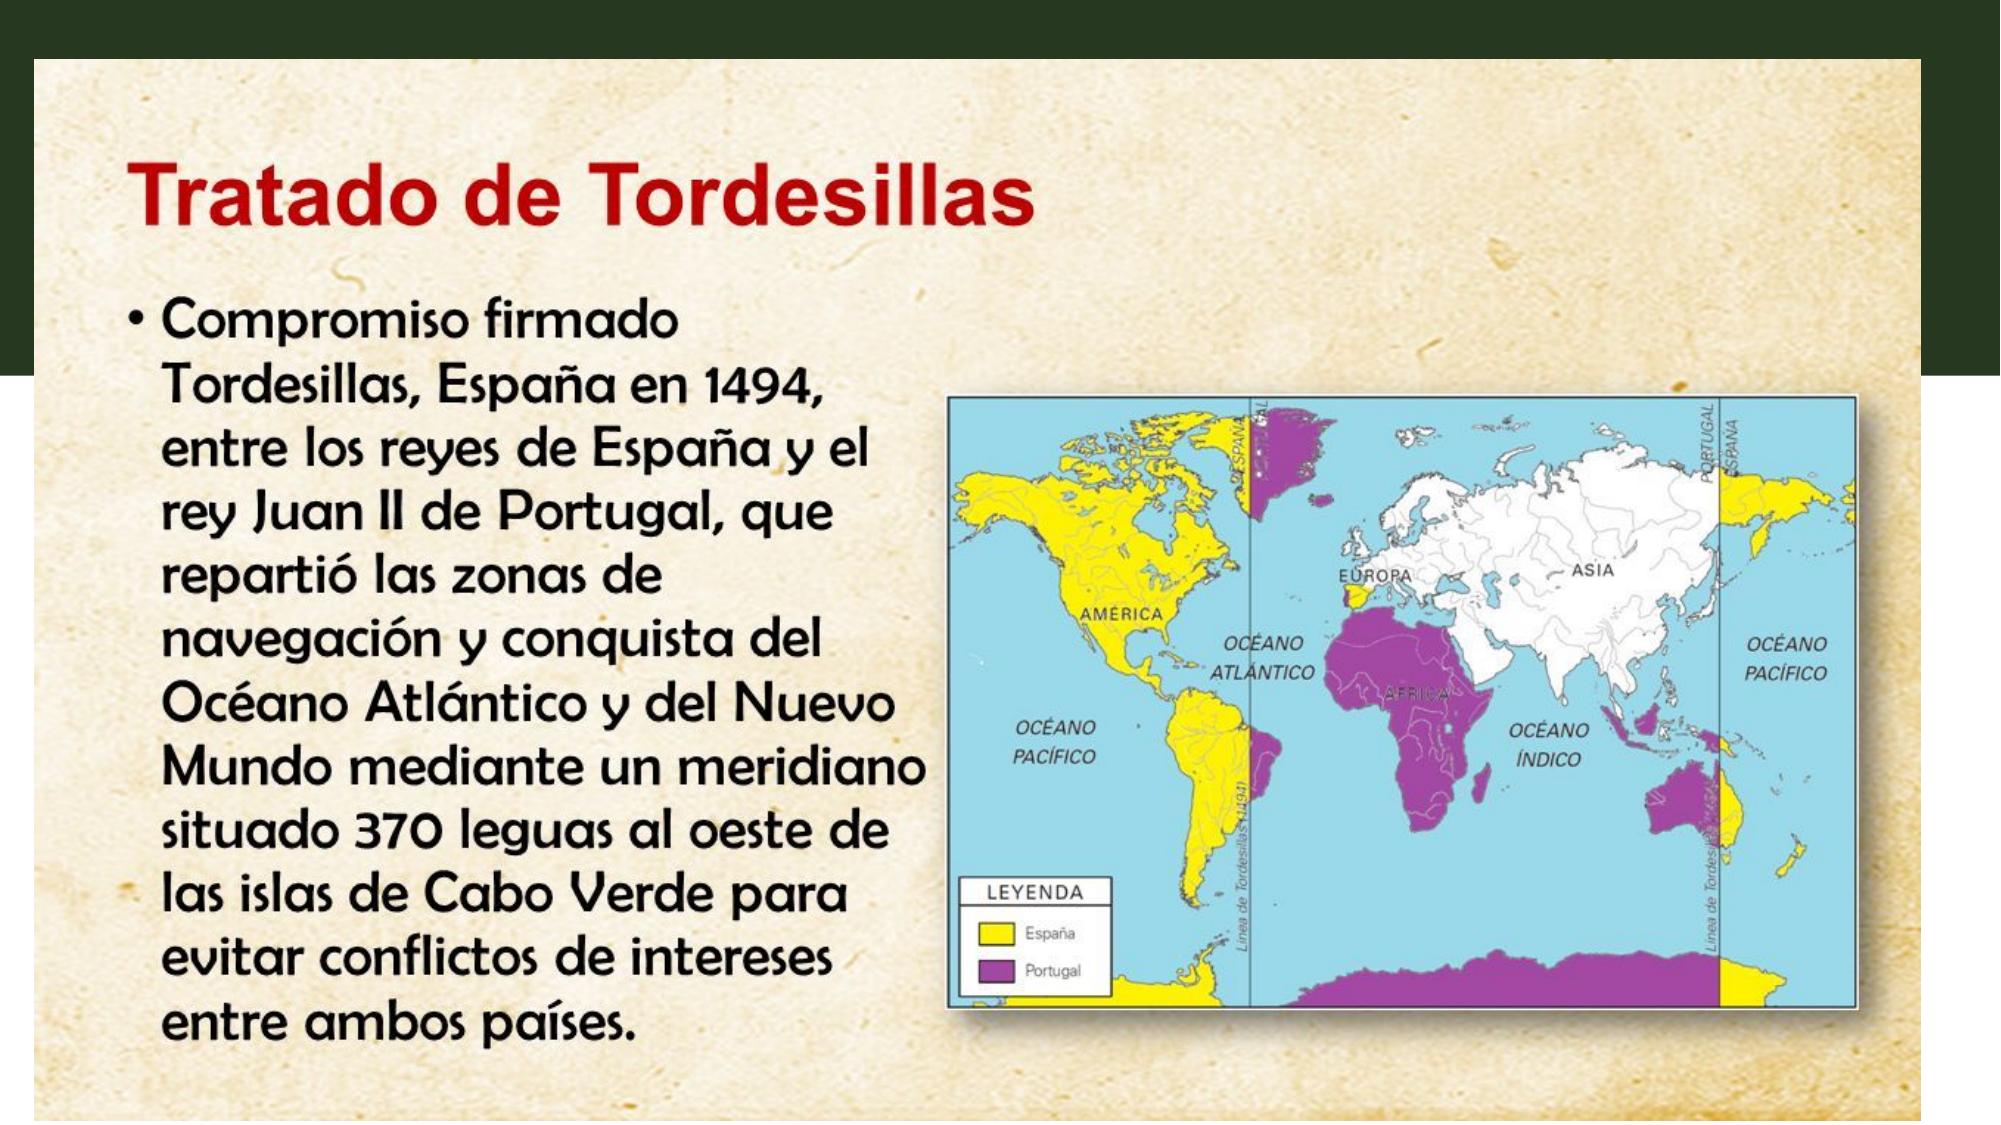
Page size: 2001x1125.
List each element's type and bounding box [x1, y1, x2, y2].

list [33, 59, 1921, 1121]
